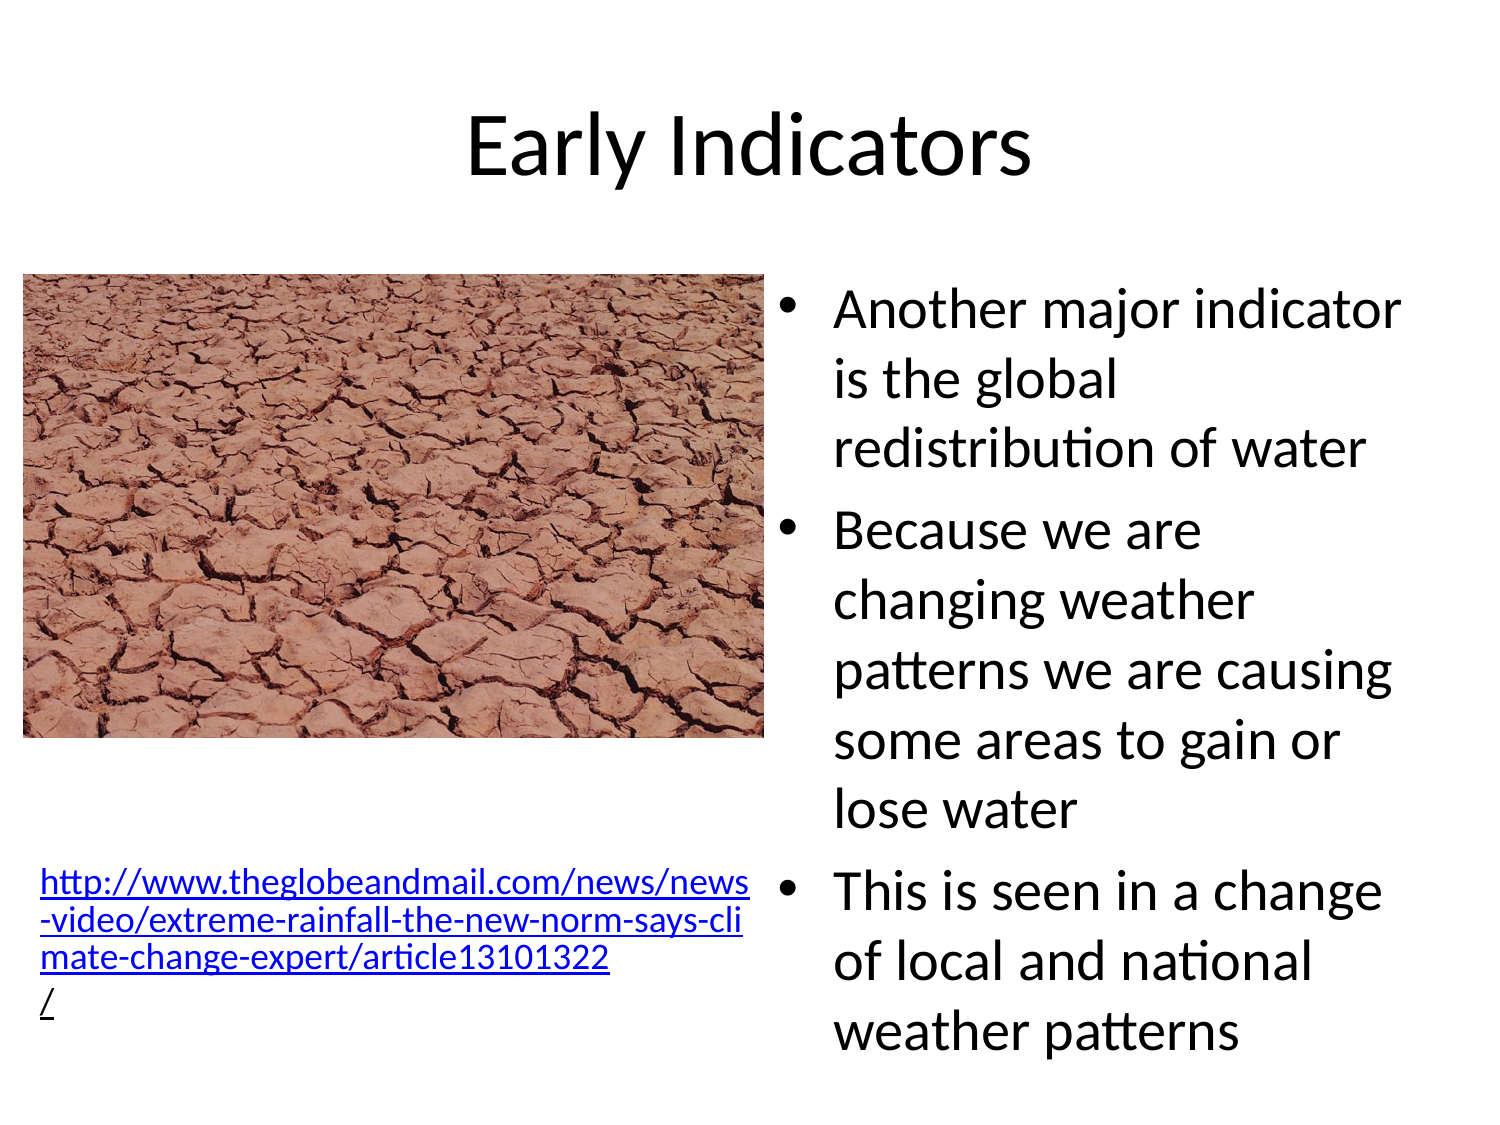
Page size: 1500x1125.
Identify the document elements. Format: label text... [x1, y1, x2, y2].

picture [22, 274, 764, 738]
text_box http://www.theglobeandmail.com/news/news-video/extreme-rainfall-the-new-norm-says-climate-change-expert/article13101322/ [25, 849, 776, 955]
list Another major indicator is the global redistribution of water Because we are changing weather patterns we are causing some areas to gain or lose water This is seen in a change of local and national weather patterns [762, 262, 1425, 1075]
title Early Indicators [75, 45, 1425, 233]
